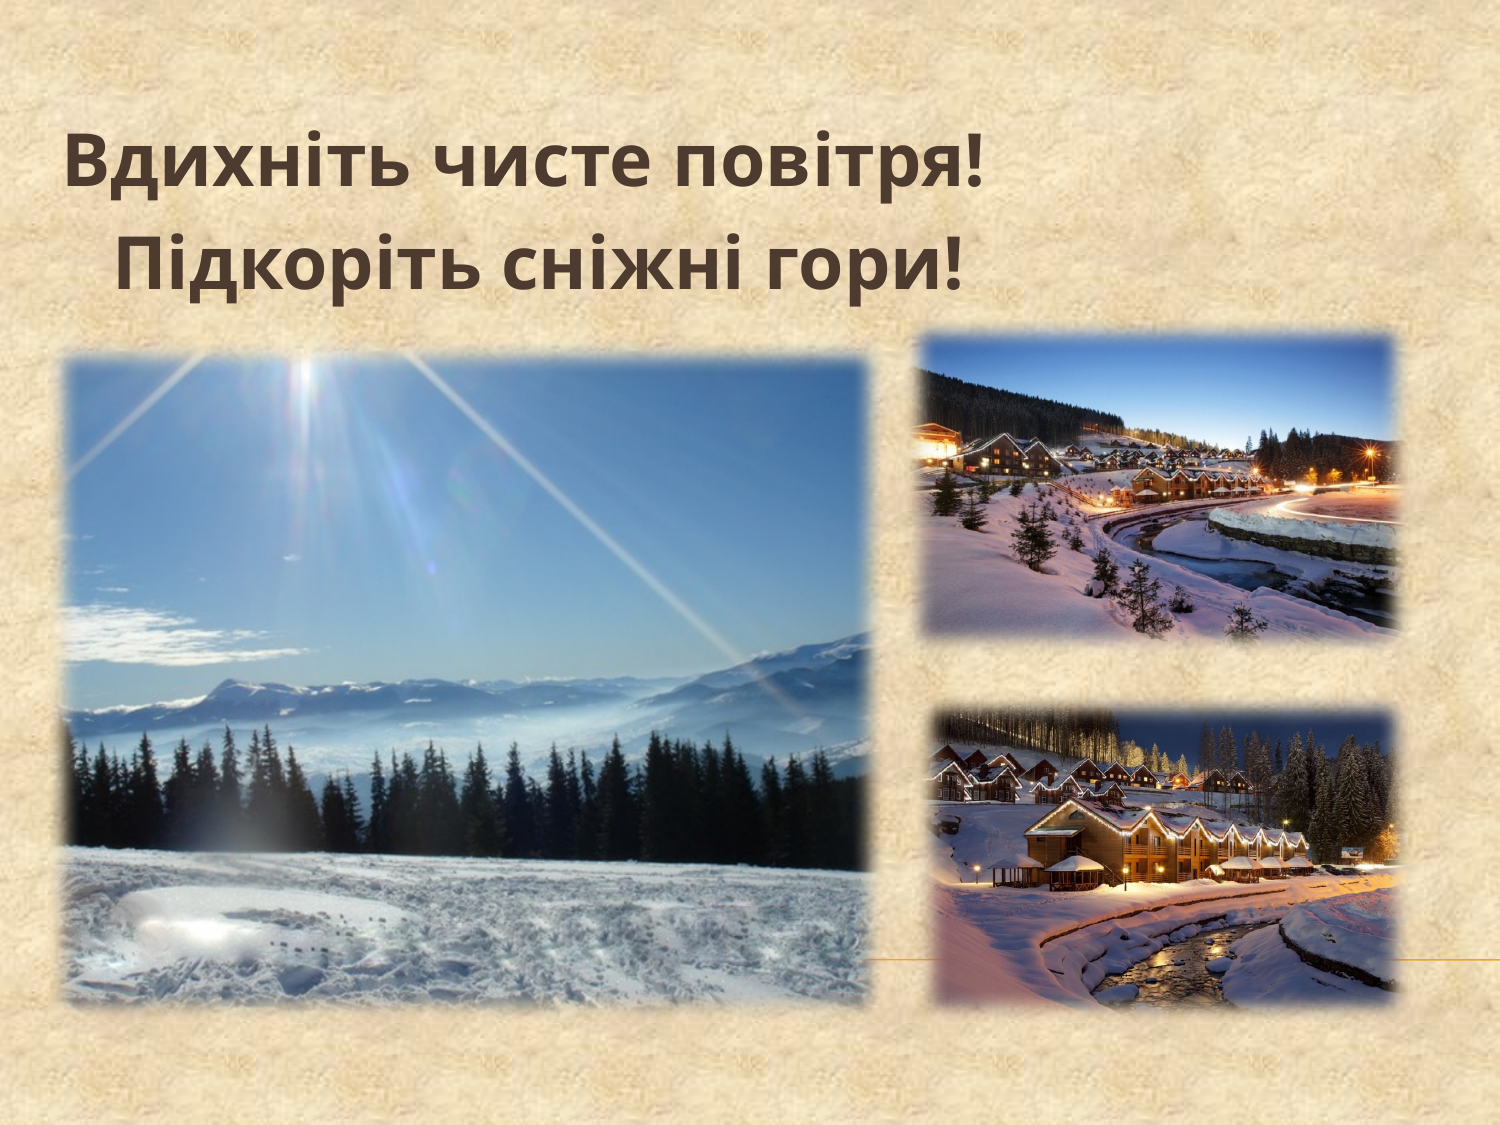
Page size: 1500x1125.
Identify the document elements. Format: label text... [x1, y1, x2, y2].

list Вдихніть чисте повітря! Підкоріть сніжні гори! [46, 105, 1032, 332]
picture [0, 0, 1500, 1125]
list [47, 340, 886, 1021]
